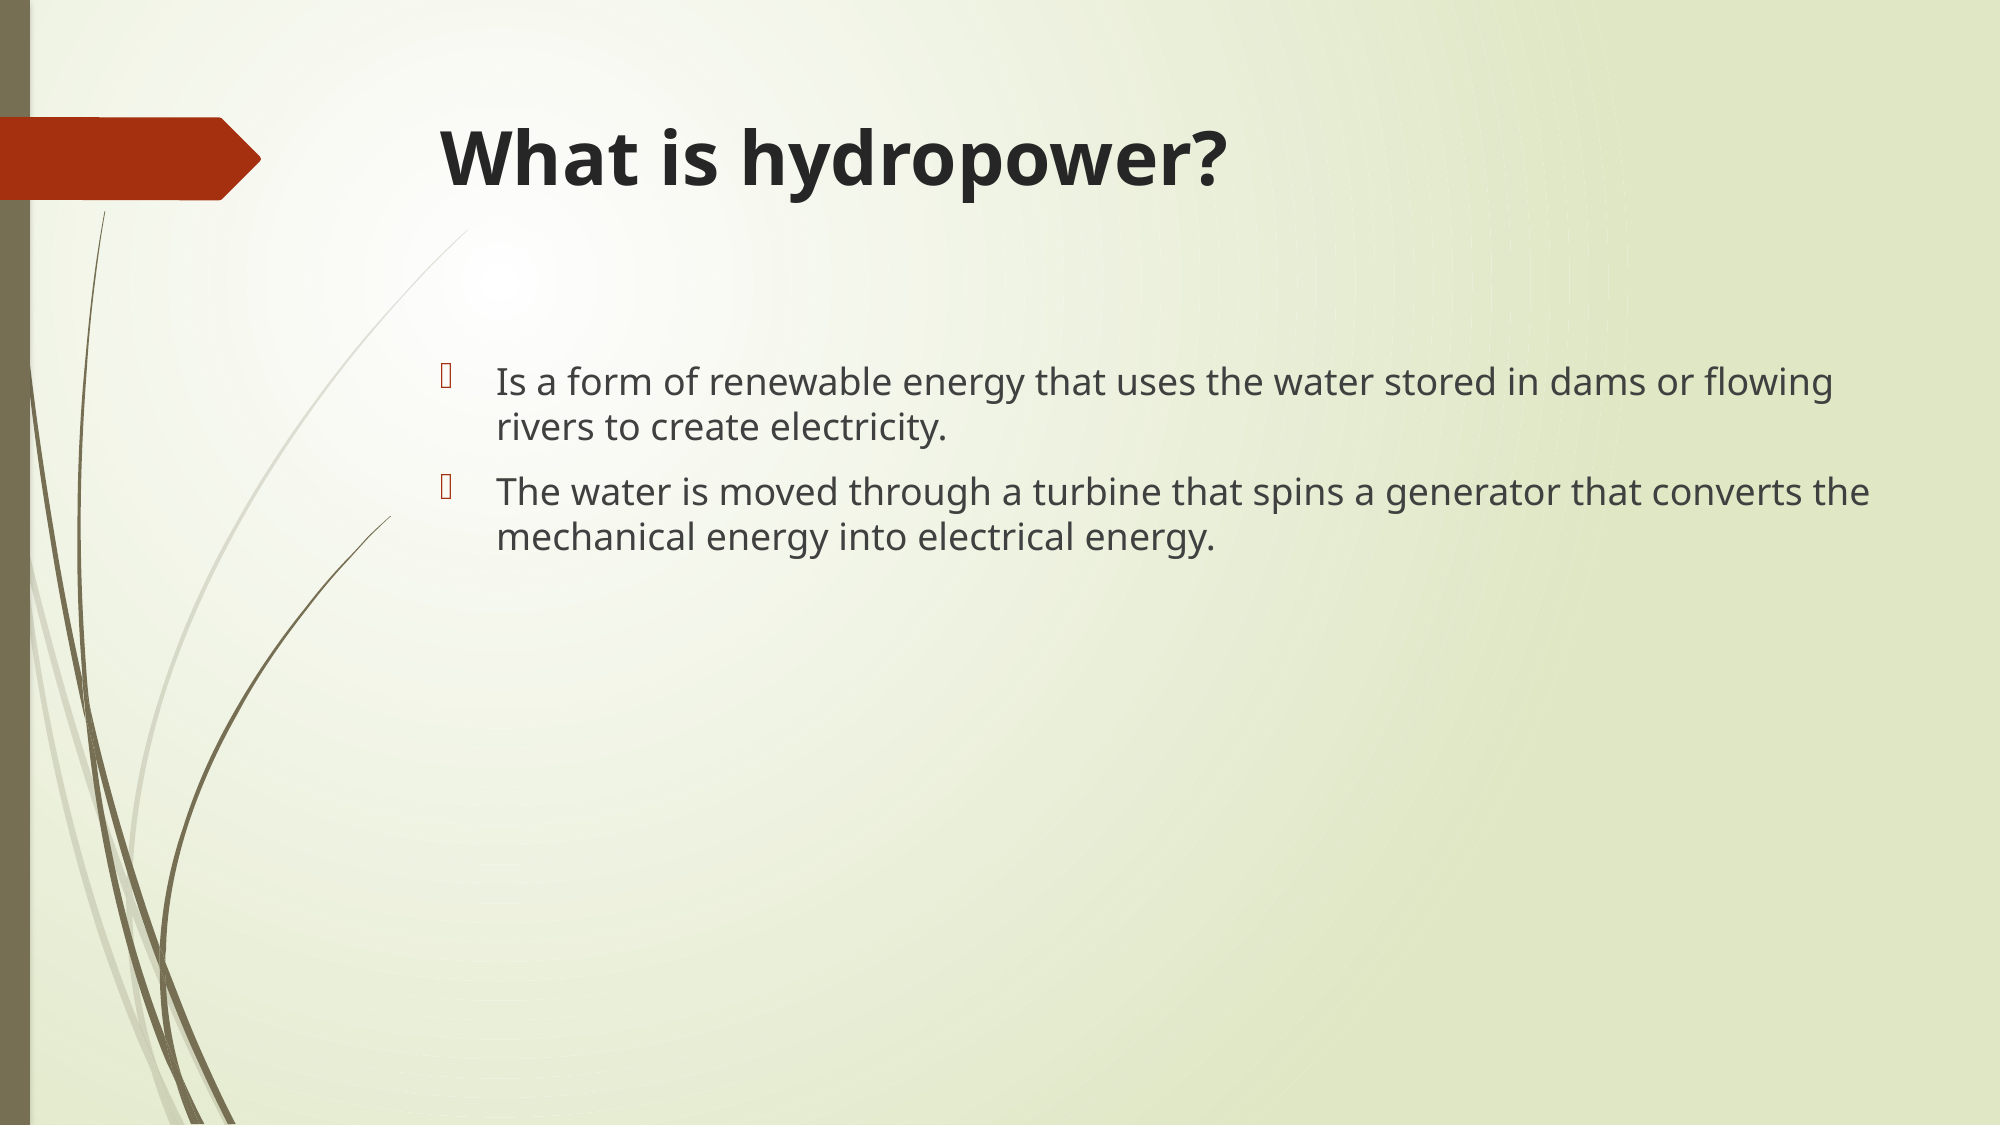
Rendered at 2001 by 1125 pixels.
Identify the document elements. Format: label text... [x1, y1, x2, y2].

list Is a form of renewable energy that uses the water stored in dams or flowing rivers to create electricity. The water is moved through a turbine that spins a generator that converts the mechanical energy into electrical energy. [424, 350, 1888, 970]
title What is hydropower? [425, 102, 1888, 313]
